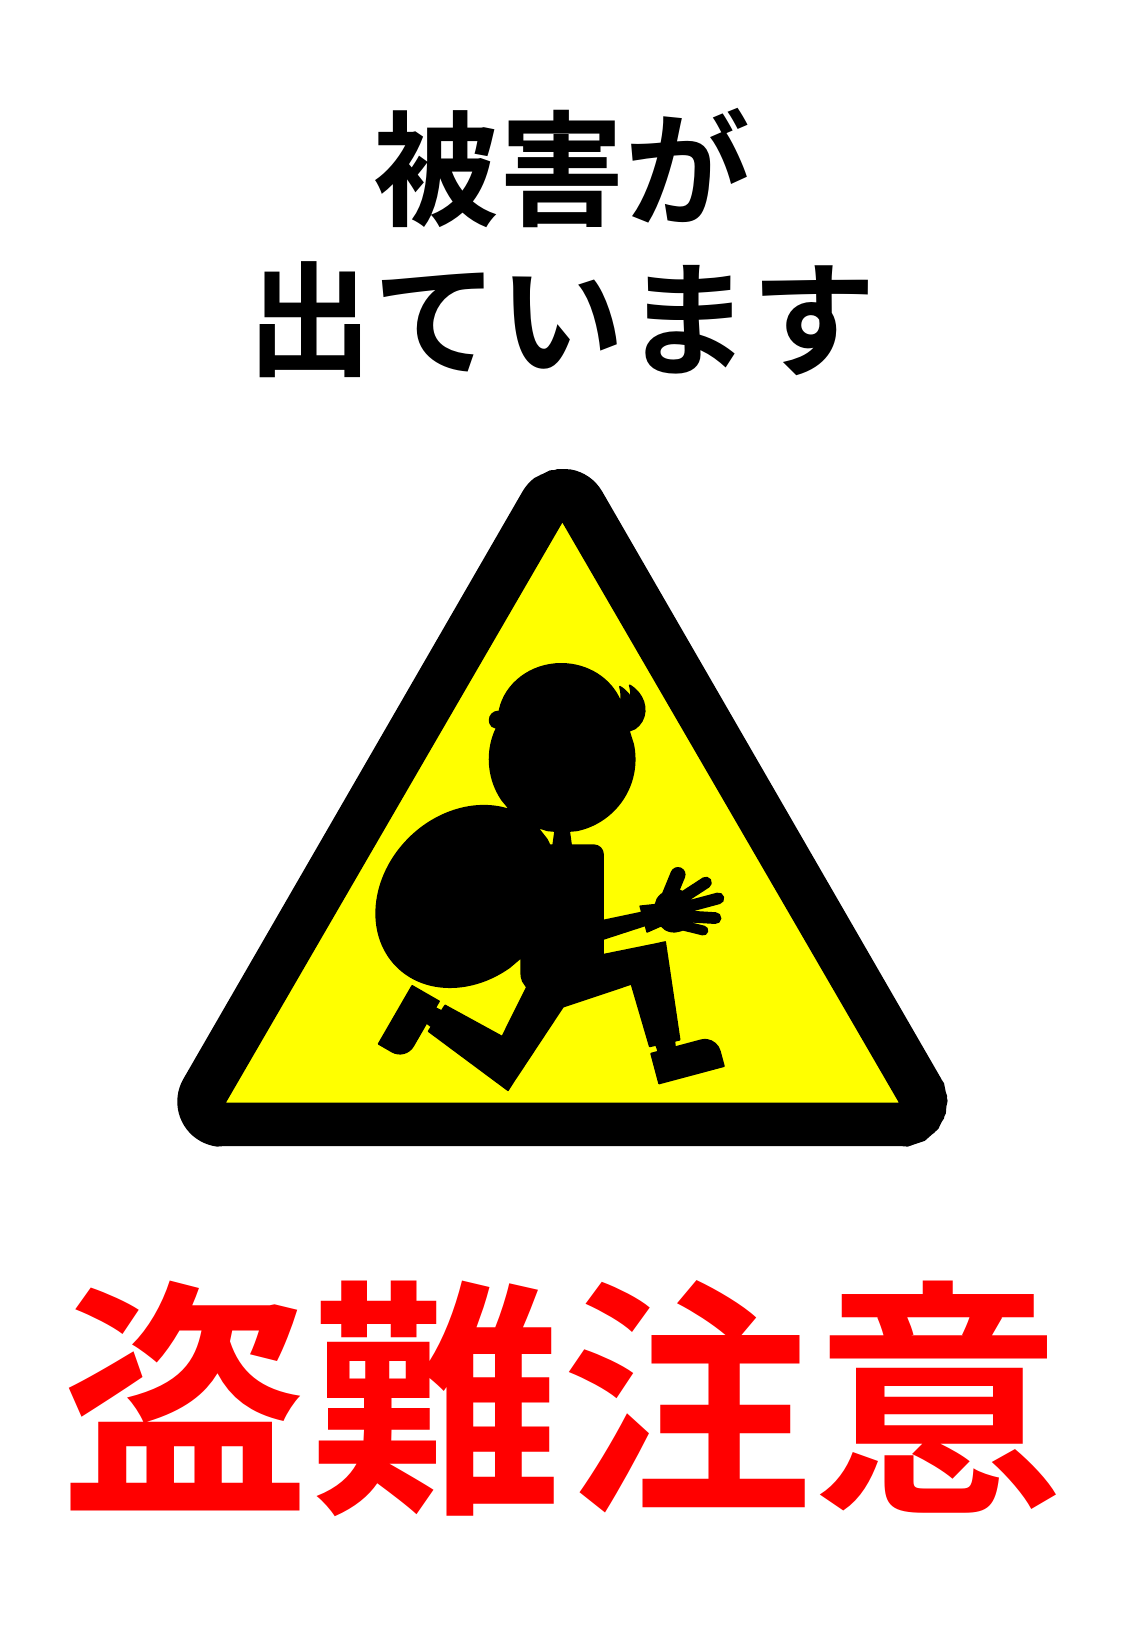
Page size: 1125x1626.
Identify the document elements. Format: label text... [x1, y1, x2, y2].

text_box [177, 469, 948, 1147]
text_box 盗難注意 [0, 1236, 1125, 1551]
text_box 被害が 出ています [0, 84, 1125, 399]
